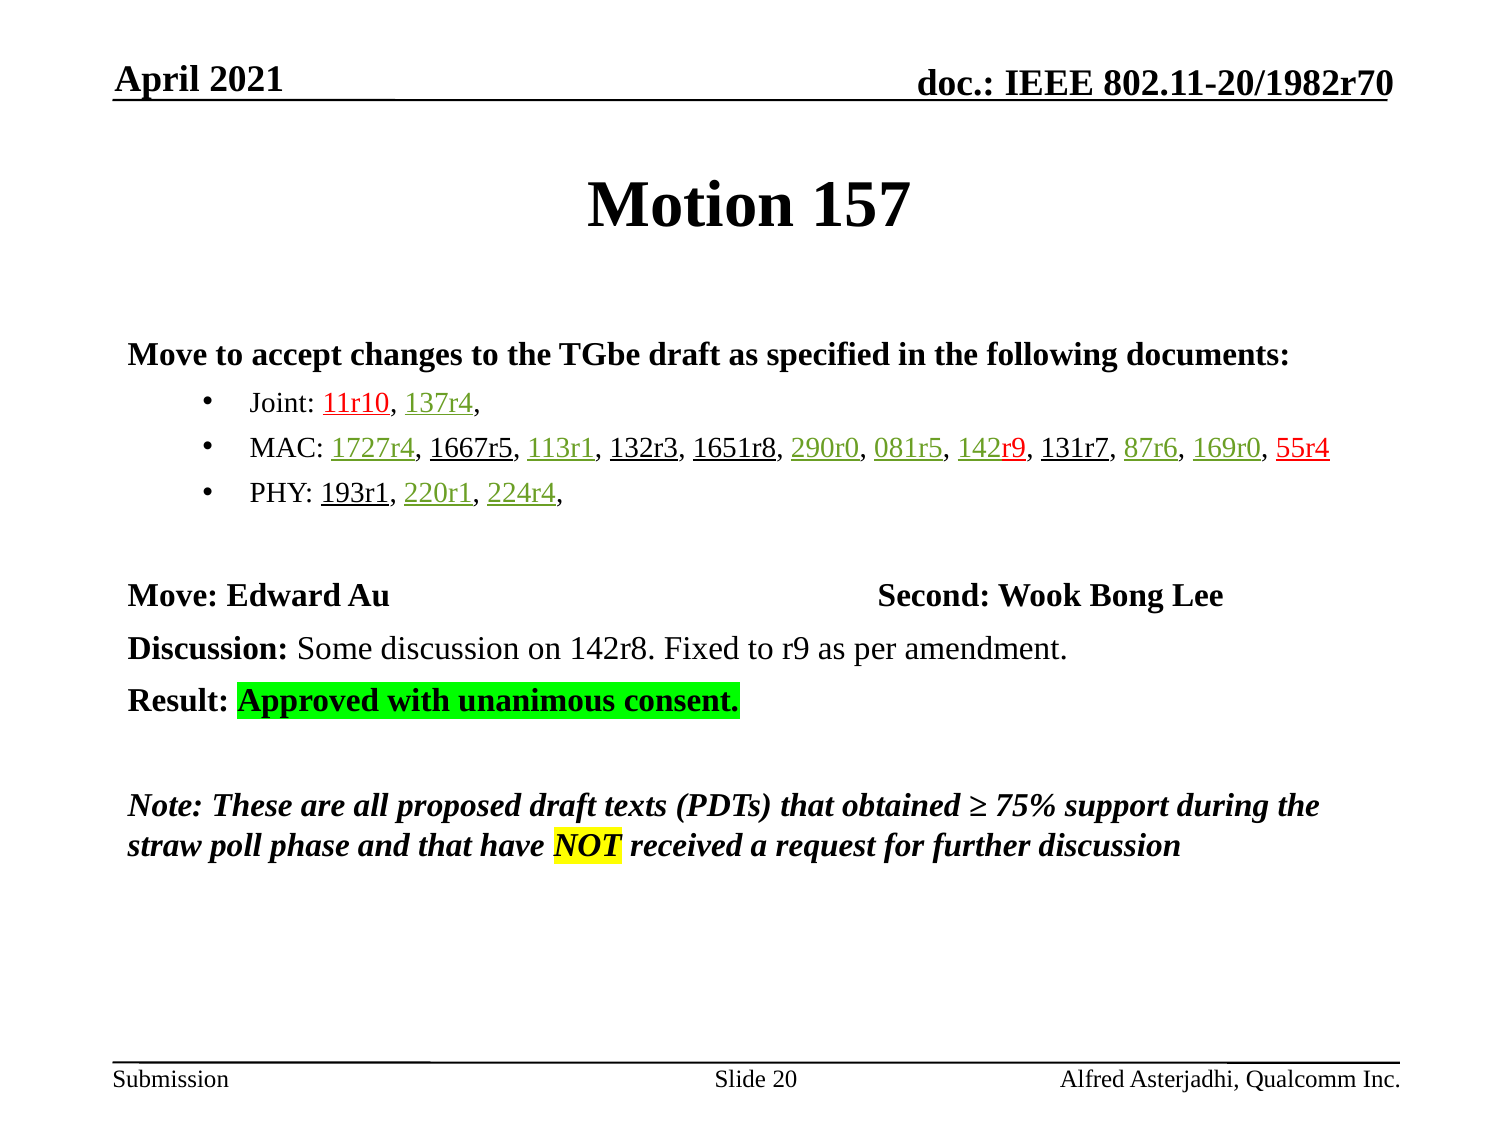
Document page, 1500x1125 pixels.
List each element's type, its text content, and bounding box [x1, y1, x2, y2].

list Move to accept changes to the TGbe draft as specified in the following documents: Joint: 11r10, 137r4, MAC: 1727r4, 1667r5, 113r1, 132r3, 1651r8, 290r0, 081r5, 142r9, 131r7, 87r6, 169r0, 55r4 PHY: 193r1, 220r1, 224r4, Move: Edward Au Second: Wook Bong Lee Discussion: Some discussion on 142r8. Fixed to r9 as per amendment. Result: Approved with unanimous consent. Note: These are all proposed draft texts (PDTs) that obtained ≥ 75% support during the straw poll phase and that have NOT received a request for further discussion [112, 324, 1388, 1000]
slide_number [114, 54, 423, 100]
title Motion 157 [112, 112, 1388, 288]
footer Alfred Asterjadhi, Qualcomm Inc. [878, 1061, 1402, 1093]
slide_number Slide 20 [712, 1061, 800, 1123]
